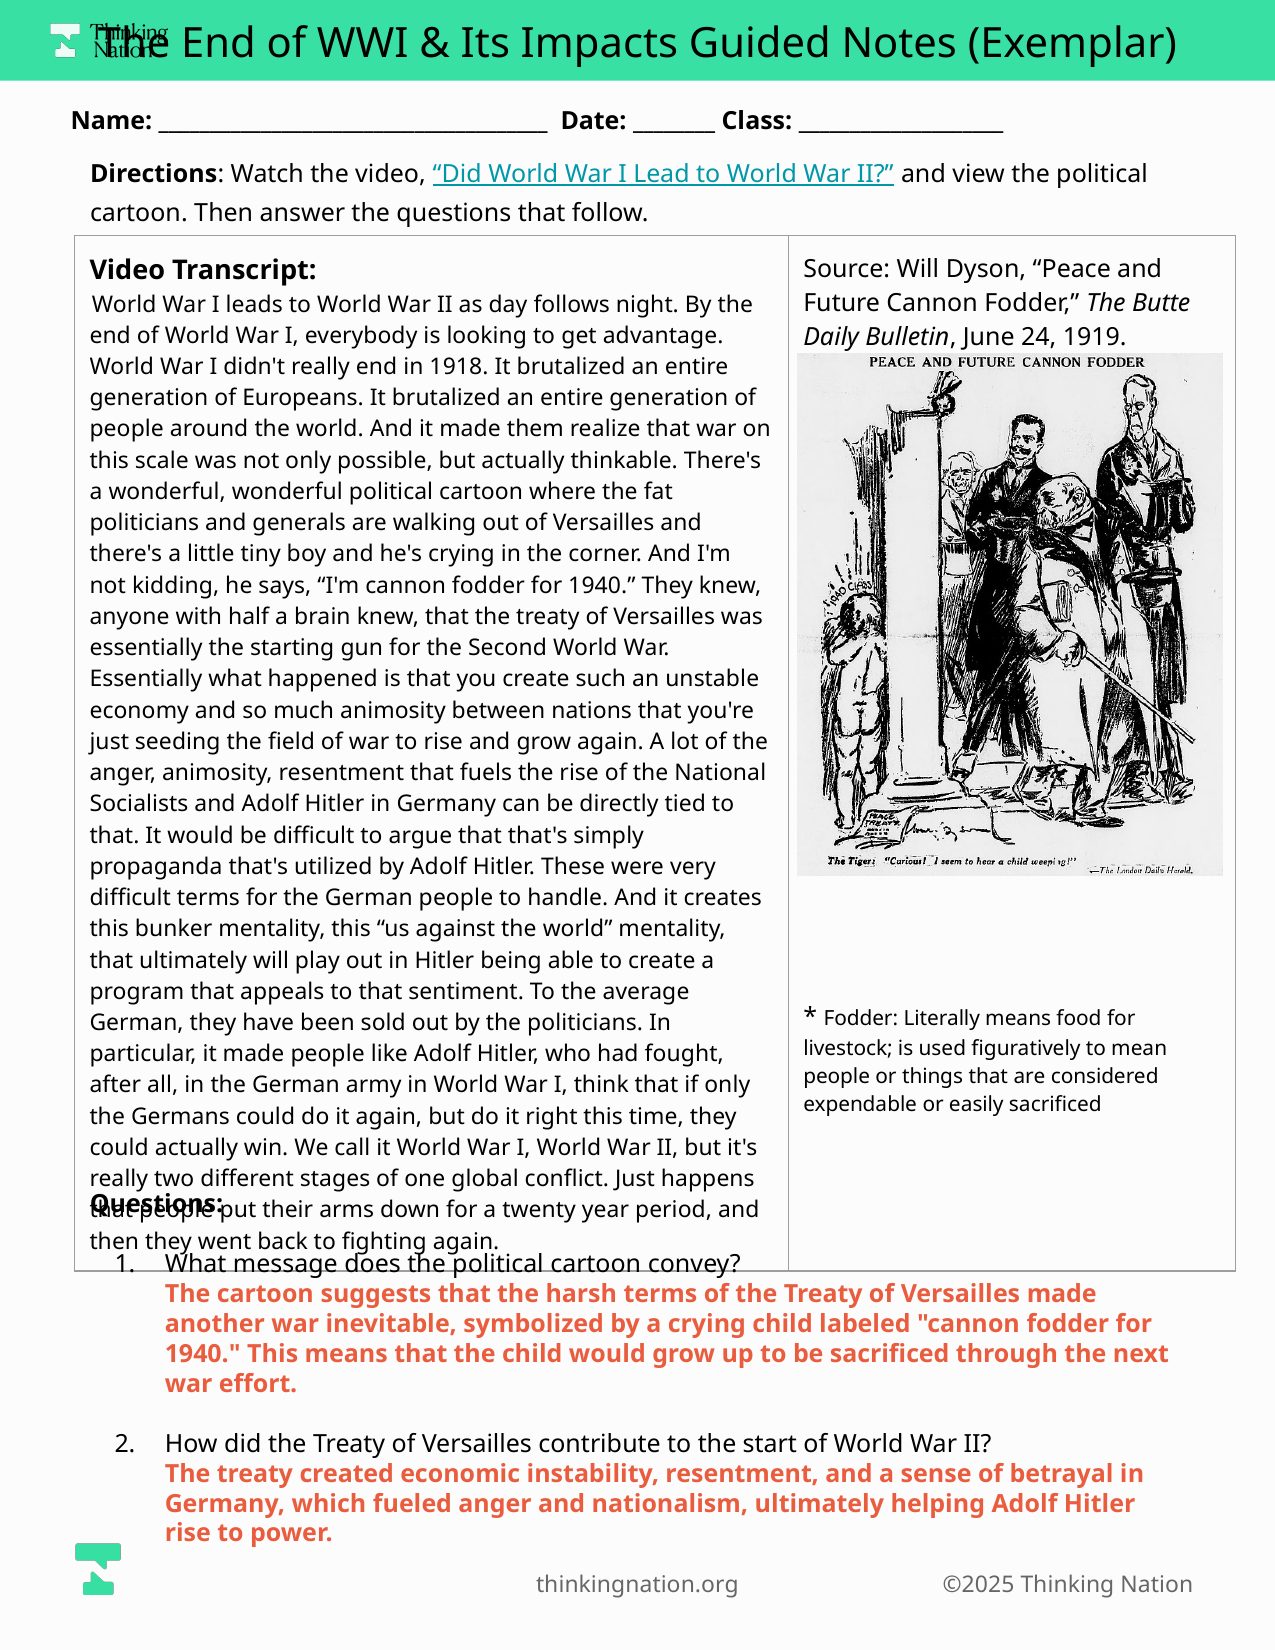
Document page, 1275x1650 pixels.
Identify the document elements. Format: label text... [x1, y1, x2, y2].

picture [36, 12, 172, 69]
text_box The End of WWI & Its Impacts Guided Notes (Exemplar) [0, 0, 1275, 81]
text_box Name: ______________________________________ Date: ________ Class: ____________________ [55, 89, 1223, 149]
text_box Directions: Watch the video, “Did World War I Lead to World War II?” and view the political cartoon. Then answer the questions that follow. [75, 137, 1242, 241]
text_box Questions: What message does the political cartoon convey? The cartoon suggests that the harsh terms of the Treaty of Versailles made another war inevitable, symbolized by a crying child labeled "cannon fodder for 1940." This means that the child would grow up to be sacrificed through the next war effort. How did the Treaty of Versailles contribute to the start of World War II? The treaty created economic instability, resentment, and a sense of betrayal in Germany, which fueled anger and nationalism, ultimately helping Adolf Hitler rise to power. [74, 1172, 1201, 1562]
text_box thinkingnation.org [486, 1562, 789, 1605]
picture [796, 352, 1223, 876]
picture [62, 1533, 134, 1605]
table_header Source: Will Dyson, “Peace and Future Cannon Fodder,” The Butte Daily Bulletin, June 24, 1919. * Fodder: Literally means food for livestock; is used figuratively to mean people or things that are considered expendable or easily sacrificed [789, 241, 1235, 1270]
text_box ©2025 Thinking Nation [907, 1553, 1210, 1605]
table_header Video Transcript: World War I leads to World War II as day follows night. By the end of World War I, everybody is looking to get advantage. World War I didn't really end in 1918. It brutalized an entire generation of Europeans. It brutalized an entire generation of people around the world. And it made them realize that war on this scale was not only possible, but actually thinkable. There's a wonderful, wonderful political cartoon where the fat politicians and generals are walking out of Versailles and there's a little tiny boy and he's crying in the corner. And I'm not kidding, he says, “I'm cannon fodder for 1940.” They knew, anyone with half a brain knew, that the treaty of Versailles was essentially the starting gun for the Second World War. Essentially what happened is that you create such an unstable economy and so much animosity between nations that you're just seeding the field of war to rise and grow again. A lot of the anger, animosity, resentment that fuels the rise of the National Socialists and Adolf Hitler in Germany can be directly tied to that. It would be difficult to argue that that's simply propaganda that's utilized by Adolf Hitler. These were very difficult terms for the German people to handle. And it creates this bunker mentality, this “us against the world” mentality, that ultimately will play out in Hitler being able to create a program that appeals to that sentiment. To the average German, they have been sold out by the politicians. In particular, it made people like Adolf Hitler, who had fought, after all, in the German army in World War I, think that if only the Germans could do it again, but do it right this time, they could actually win. We call it World War I, World War II, but it's really two different stages of one global conflict. Just happens that people put their arms down for a twenty year period, and then they went back to fighting again. [75, 241, 788, 1172]
